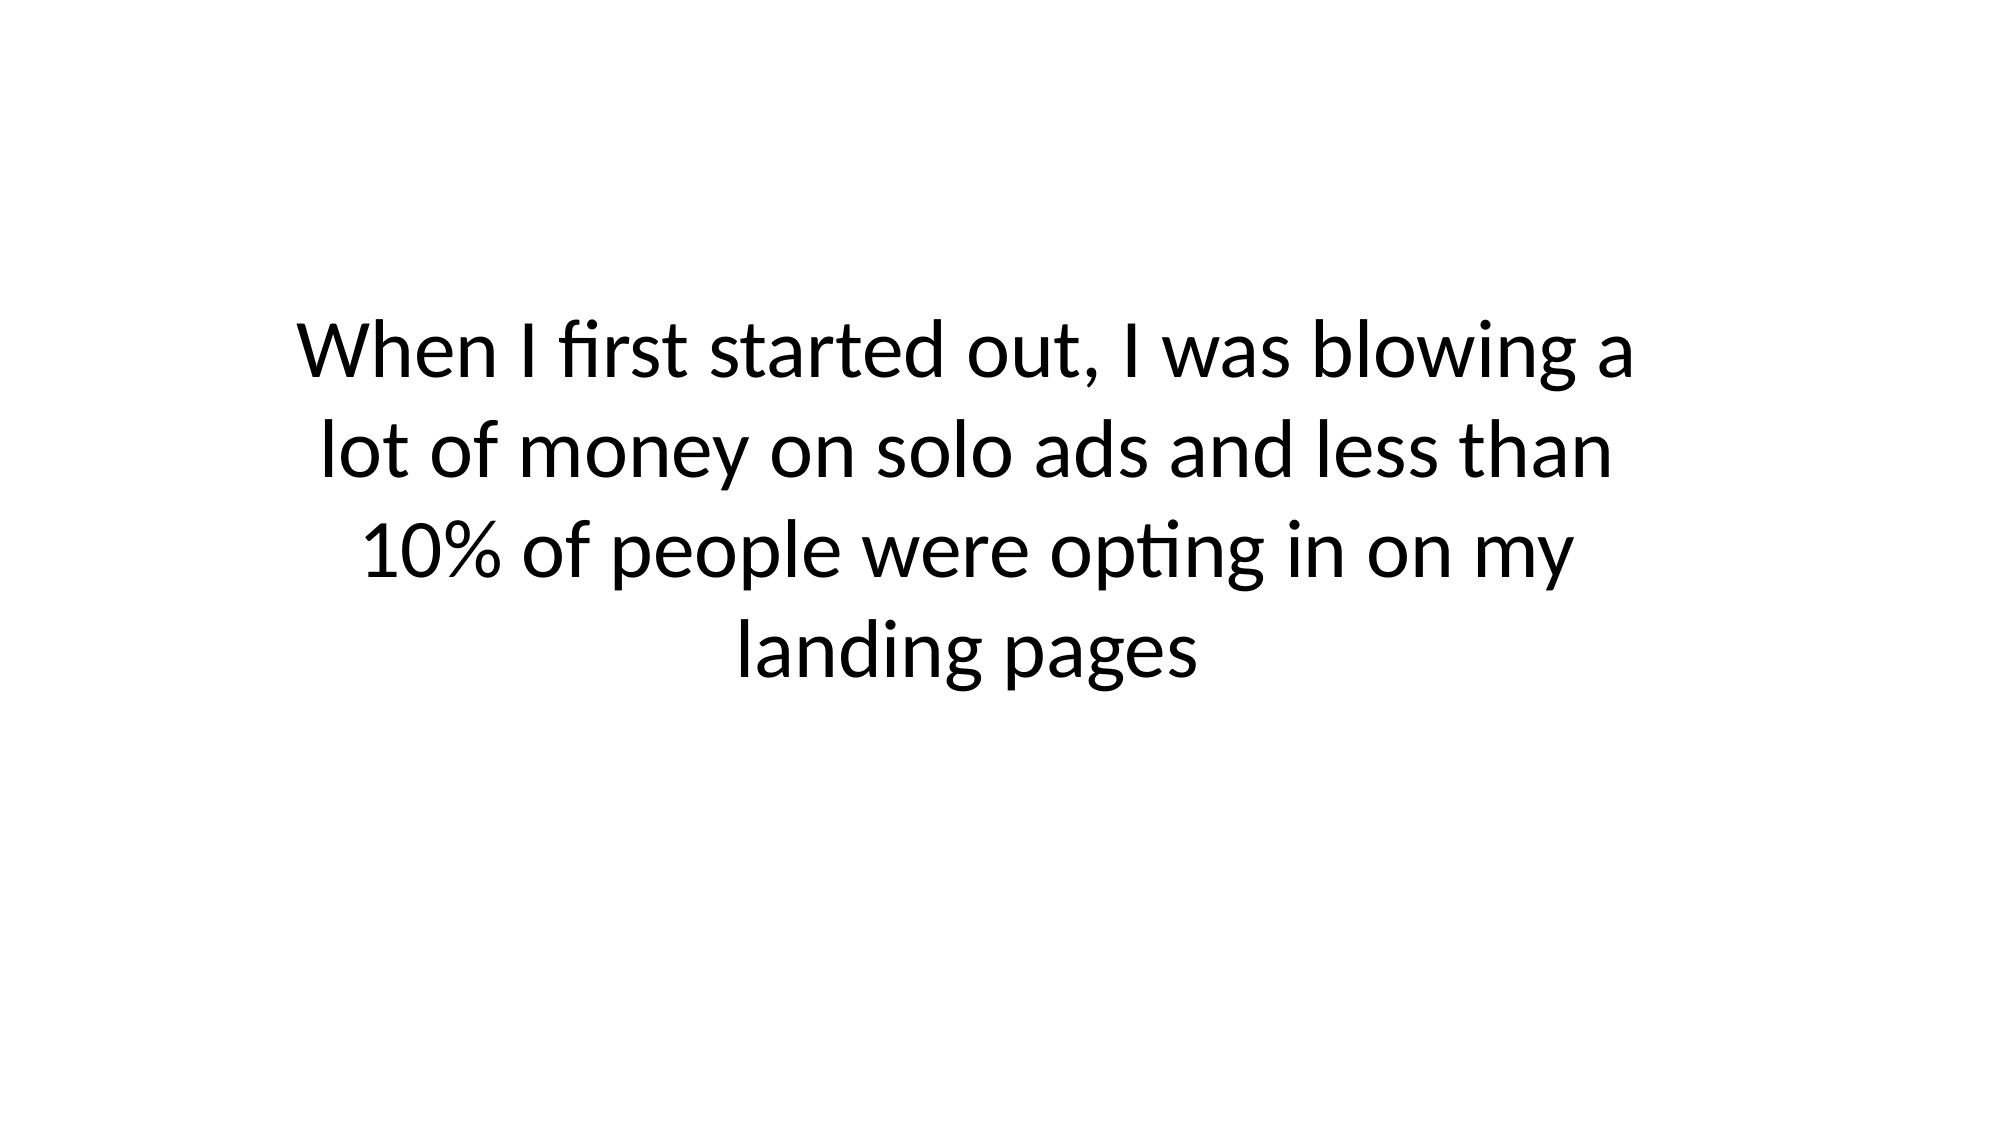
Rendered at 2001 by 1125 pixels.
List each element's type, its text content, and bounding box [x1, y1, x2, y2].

text_box When I first started out, I was blowing a lot of money on solo ads and less than 10% of people were opting in on my landing pages [261, 286, 1674, 702]
